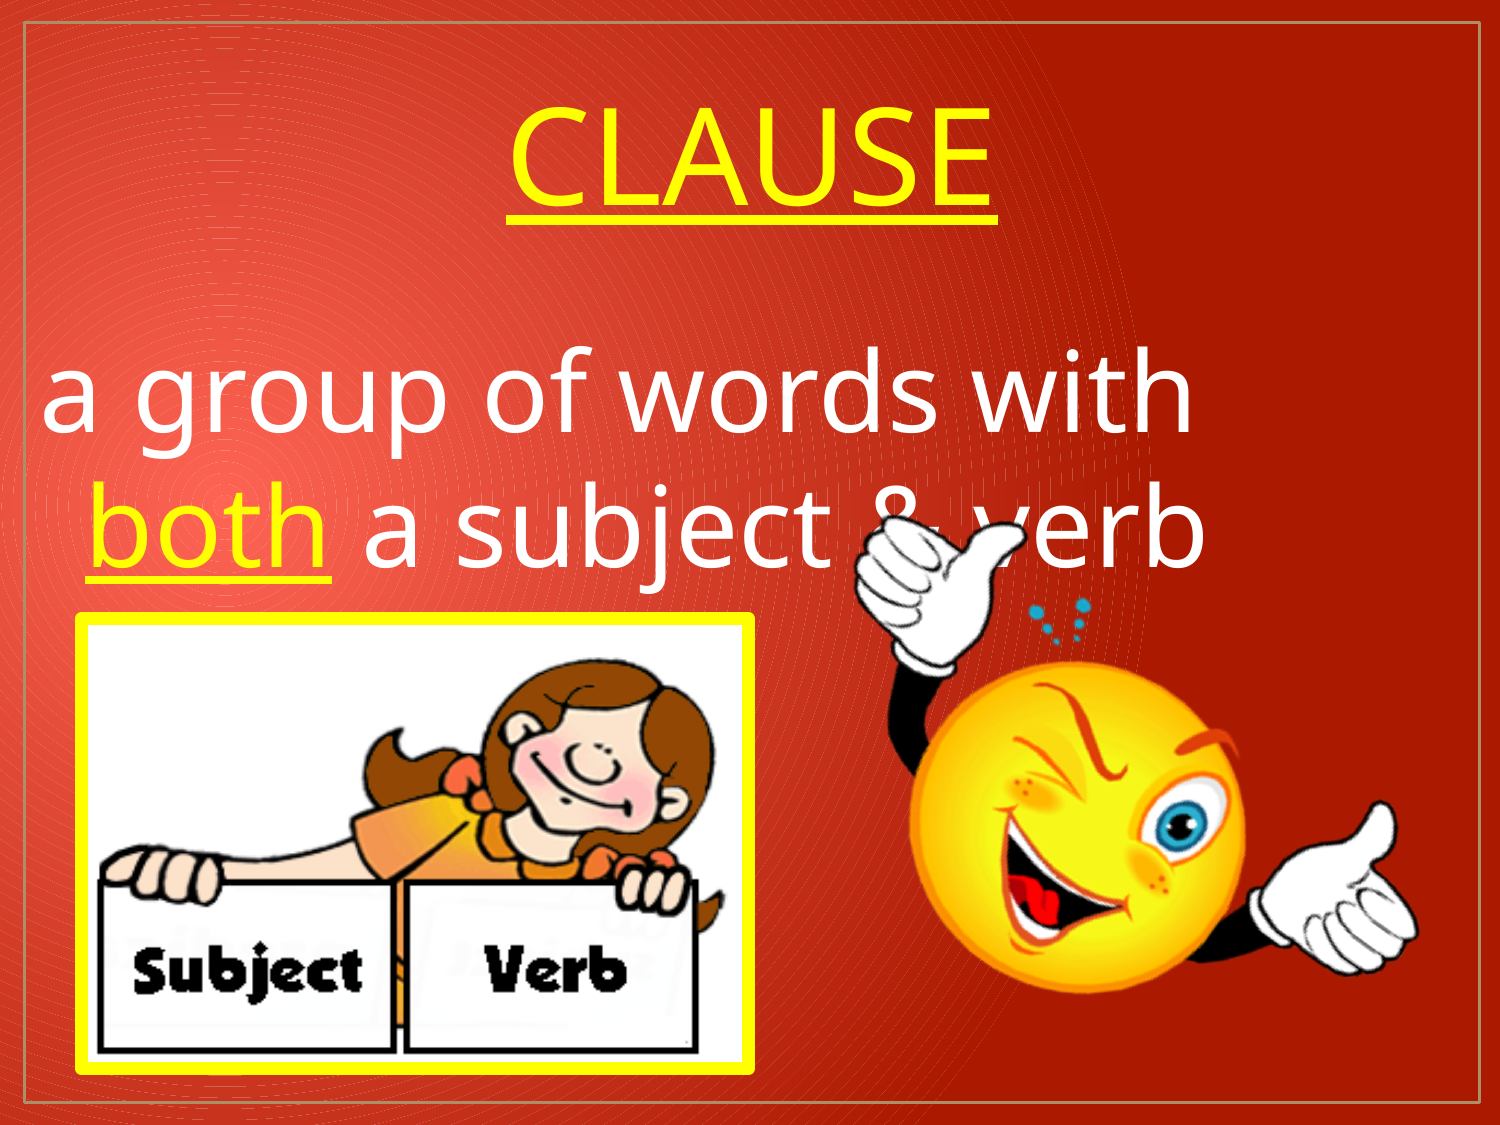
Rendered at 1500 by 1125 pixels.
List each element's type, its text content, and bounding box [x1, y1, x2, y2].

list a group of words with both a subject & verb [24, 312, 1475, 700]
text_box CLAUSE [91, 62, 1413, 240]
picture [87, 454, 1480, 1125]
